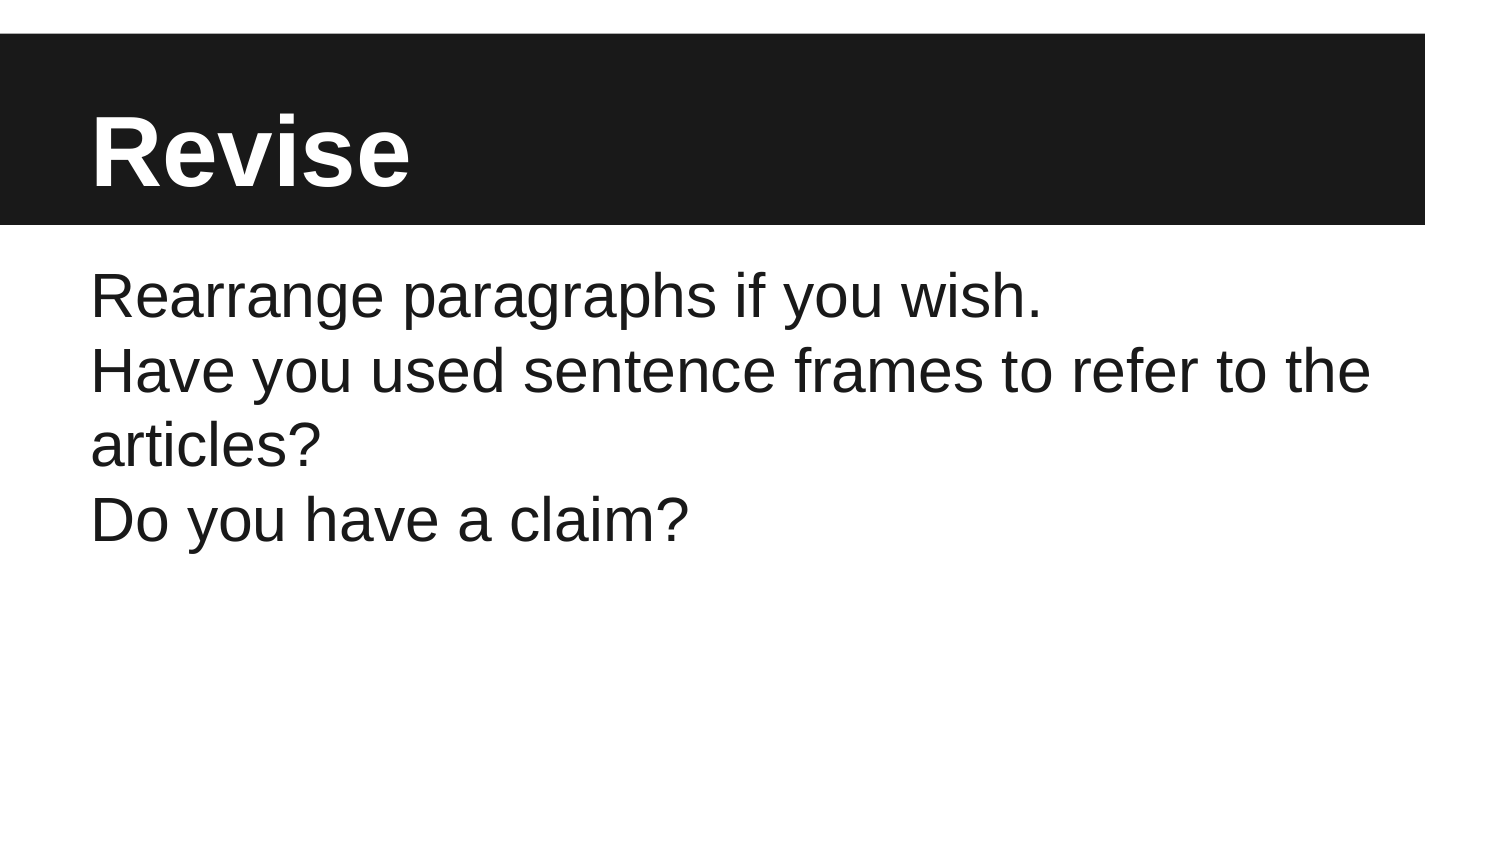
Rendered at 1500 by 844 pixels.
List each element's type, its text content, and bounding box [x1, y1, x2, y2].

list Rearrange paragraphs if you wish. Have you used sentence frames to refer to the articles? Do you have a claim? [75, 239, 1425, 808]
title Revise [75, 33, 1425, 221]
